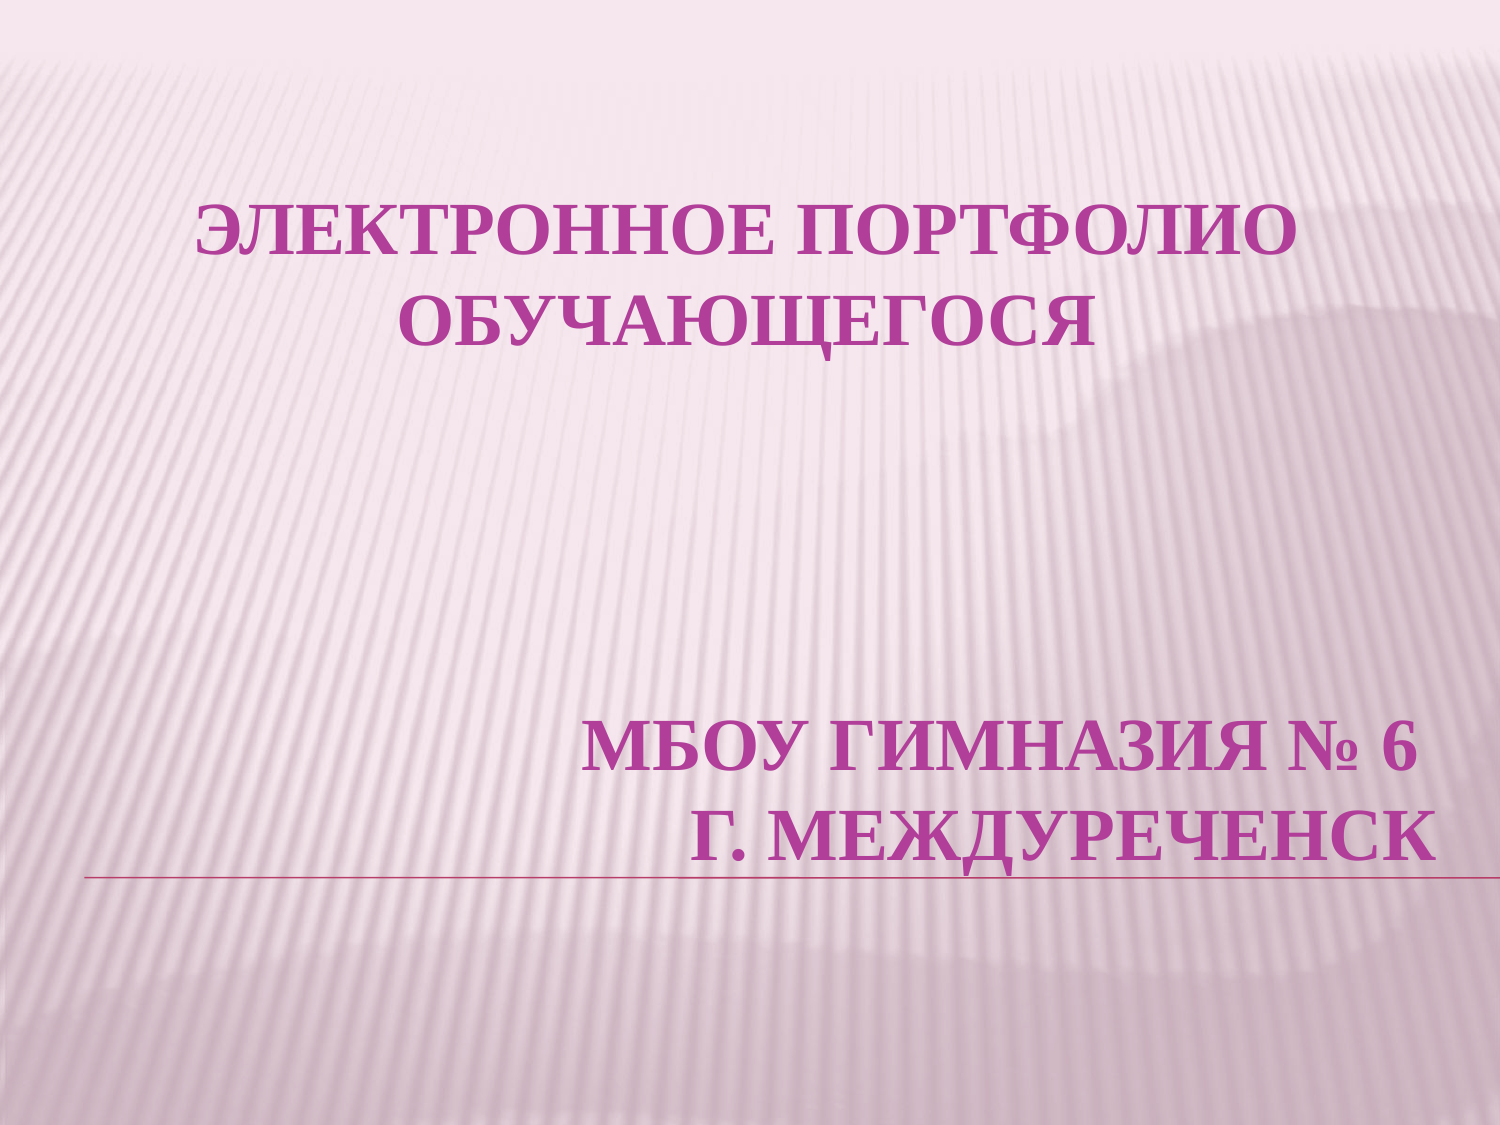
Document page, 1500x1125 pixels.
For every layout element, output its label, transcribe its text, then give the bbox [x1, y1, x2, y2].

title МБОУ Гимназия № 6 г. Междуреченск [64, 687, 1453, 1125]
text_box Электронное портфолио обучающегося [53, 172, 1441, 445]
